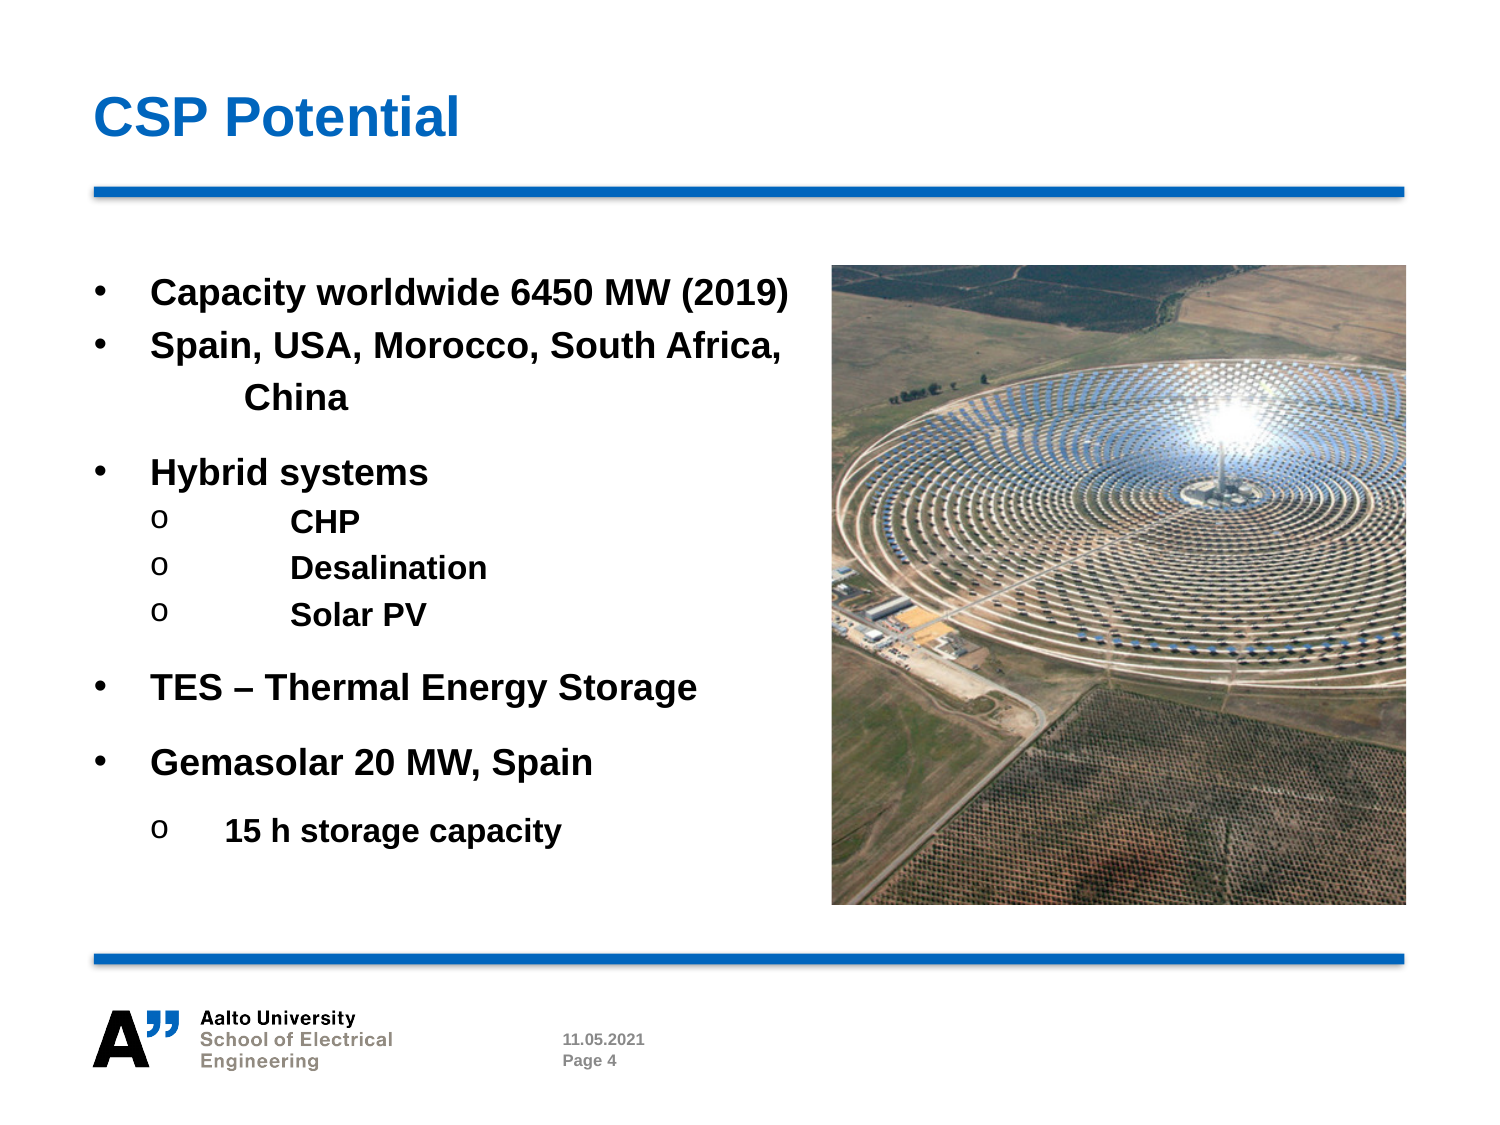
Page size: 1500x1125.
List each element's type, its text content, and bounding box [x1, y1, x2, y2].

picture [831, 265, 1407, 905]
list Capacity worldwide 6450 MW (2019) Spain, USA, Morocco, South Africa, China Hybrid systems CHP Desalination Solar PV TES – Thermal Energy Storage Gemasolar 20 MW, Spain 15 h storage capacity [93, 245, 1369, 925]
title CSP Potential [93, 80, 1369, 228]
slide_number Page 4 [562, 1050, 816, 1071]
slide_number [562, 1029, 816, 1050]
picture [35, 953, 449, 1125]
